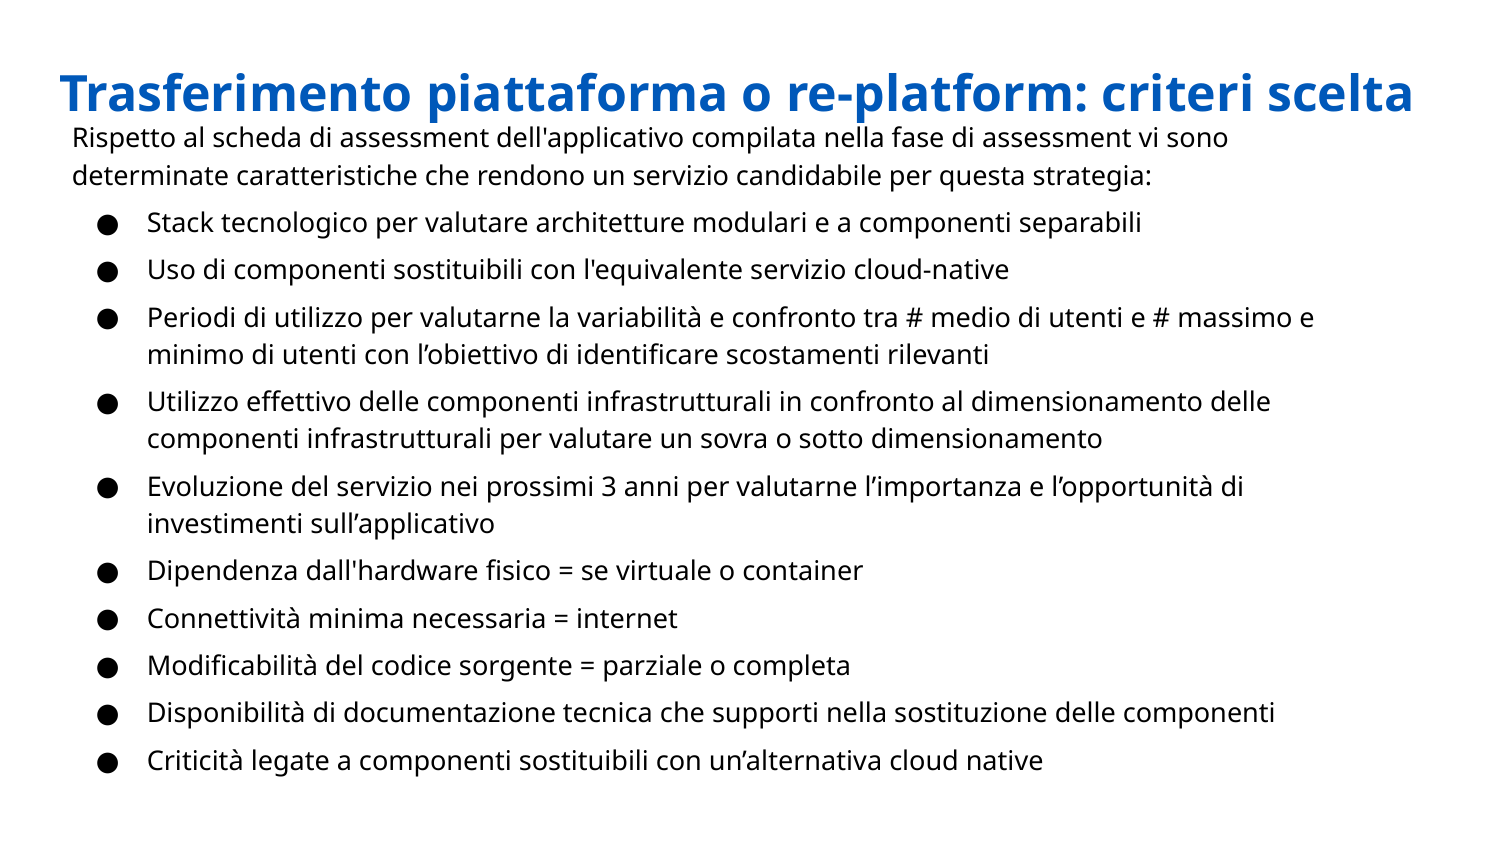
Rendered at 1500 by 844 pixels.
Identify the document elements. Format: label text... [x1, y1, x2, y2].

title Trasferimento piattaforma o re-platform: criteri scelta [44, 46, 1453, 141]
text_box Rispetto al scheda di assessment dell'applicativo compilata nella fase di assessment vi sono determinate caratteristiche che rendono un servizio candidabile per questa strategia: Stack tecnologico per valutare architetture modulari e a componenti separabili Uso di componenti sostituibili con l'equivalente servizio cloud-native Periodi di utilizzo per valutarne la variabilità e confronto tra # medio di utenti e # massimo e minimo di utenti con l’obiettivo di identificare scostamenti rilevanti Utilizzo effettivo delle componenti infrastrutturali in confronto al dimensionamento delle componenti infrastrutturali per valutare un sovra o sotto dimensionamento Evoluzione del servizio nei prossimi 3 anni per valutarne l’importanza e l’opportunità di investimenti sull’applicativo Dipendenza dall'hardware fisico = se virtuale o container Connettività minima necessaria = internet Modificabilità del codice sorgente = parziale o completa Disponibilità di documentazione tecnica che supporti nella sostituzione delle componenti Criticità legate a componenti sostituibili con un’alternativa cloud native [56, 100, 1390, 779]
